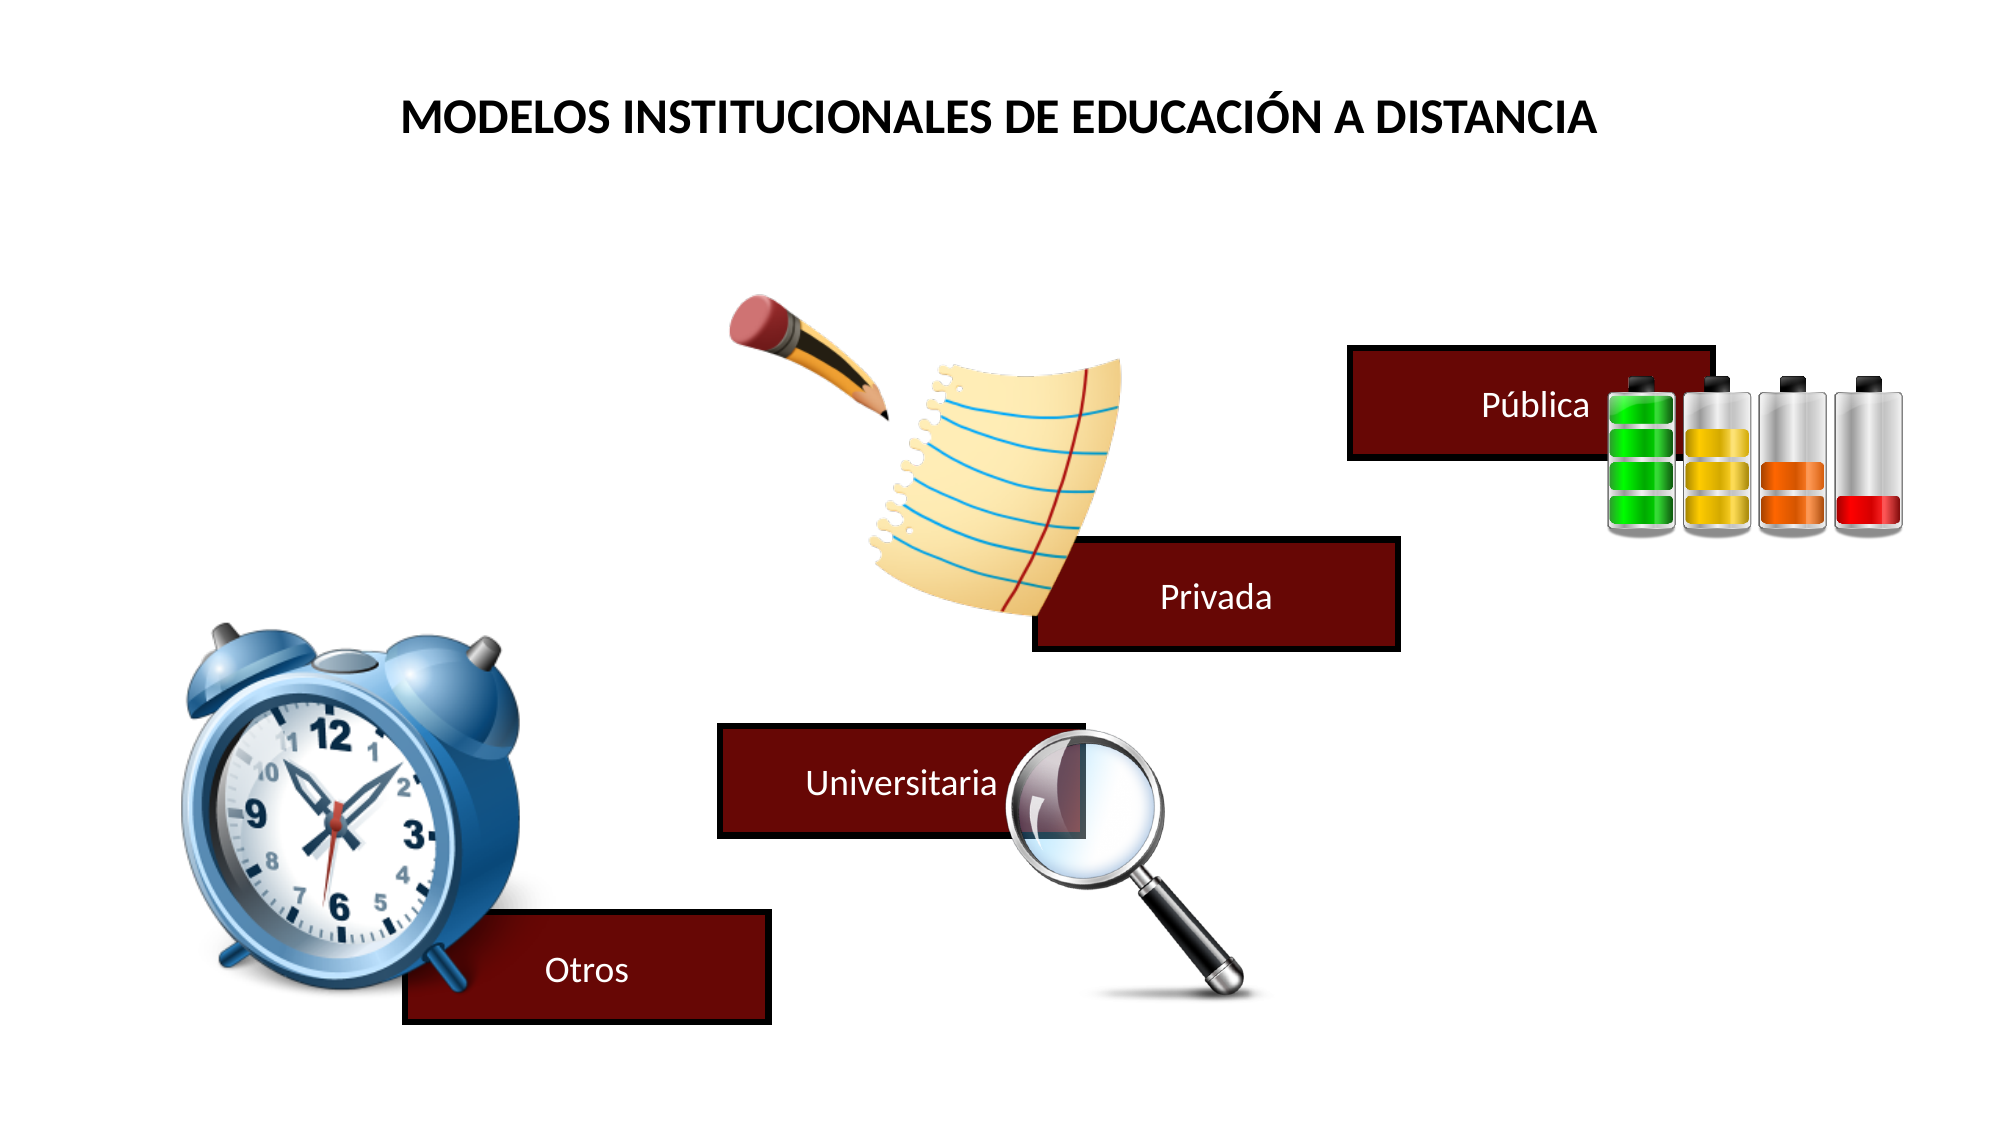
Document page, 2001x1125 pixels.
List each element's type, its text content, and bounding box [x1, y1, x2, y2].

picture [1004, 725, 1286, 1007]
picture [704, 209, 1159, 680]
text_box Privada [1159, 538, 1399, 650]
text_box MODELOS INSTITUCIONALES DE EDUCACIÓN A DISTANCIA [198, 76, 1812, 151]
text_box Otros [404, 911, 770, 1023]
picture [1603, 373, 1906, 542]
text_box Pública [1349, 347, 1714, 459]
picture [155, 606, 556, 1007]
text_box Universitaria [719, 725, 1004, 837]
